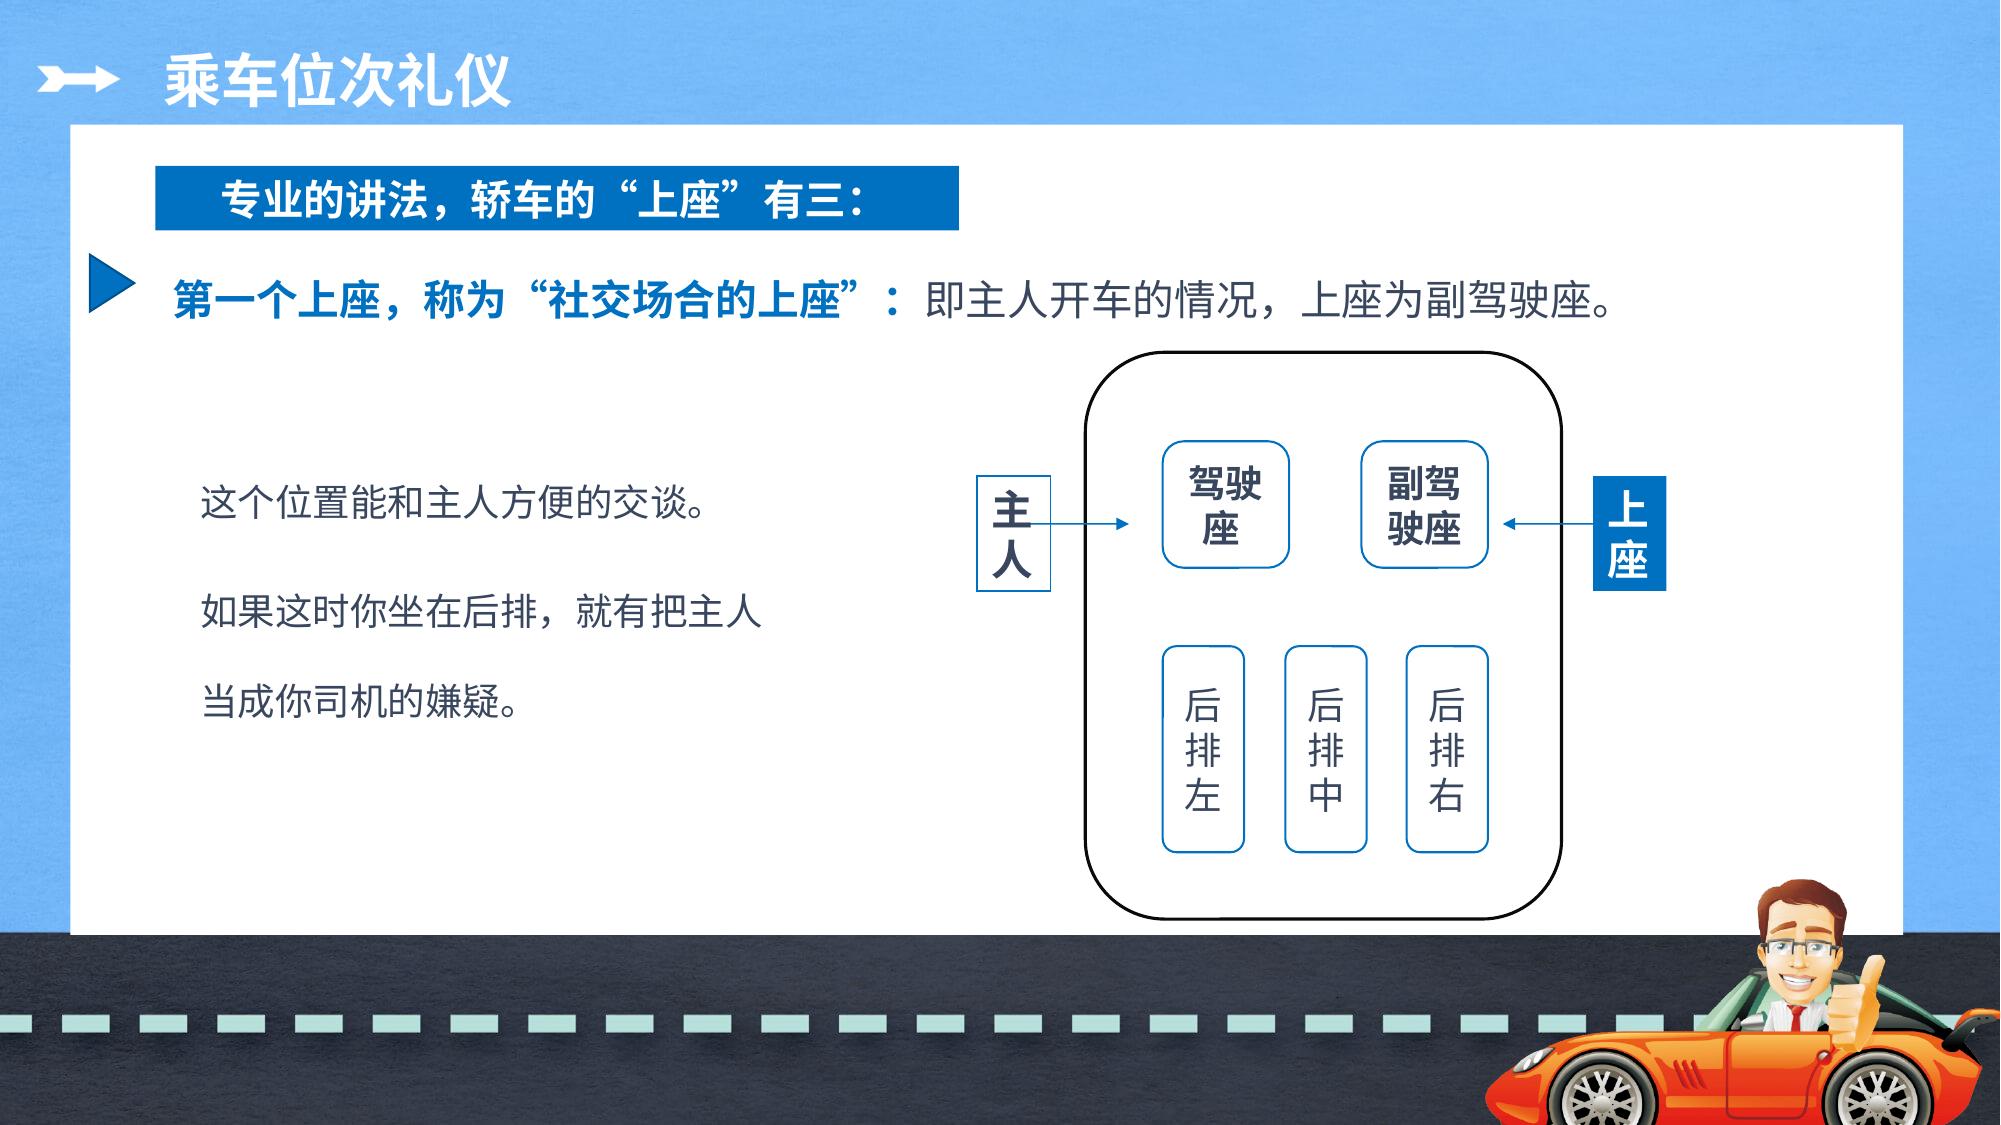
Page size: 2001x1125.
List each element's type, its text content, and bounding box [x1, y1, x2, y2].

text_box 这个位置能和主人方便的交谈。 如果这时你坐在后排，就有把主人当成你司机的嫌疑。 [185, 426, 794, 731]
text_box 第一个上座，称为“社交场合的上座”：即主人开车的情况，上座为副驾驶座。 [119, 216, 1706, 332]
text_box 乘车位次礼仪 [148, 37, 528, 122]
text_box 专业的讲法，轿车的“上座”有三： [155, 165, 959, 216]
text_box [977, 352, 1667, 920]
picture [0, 0, 2001, 1125]
text_box [88, 252, 137, 314]
